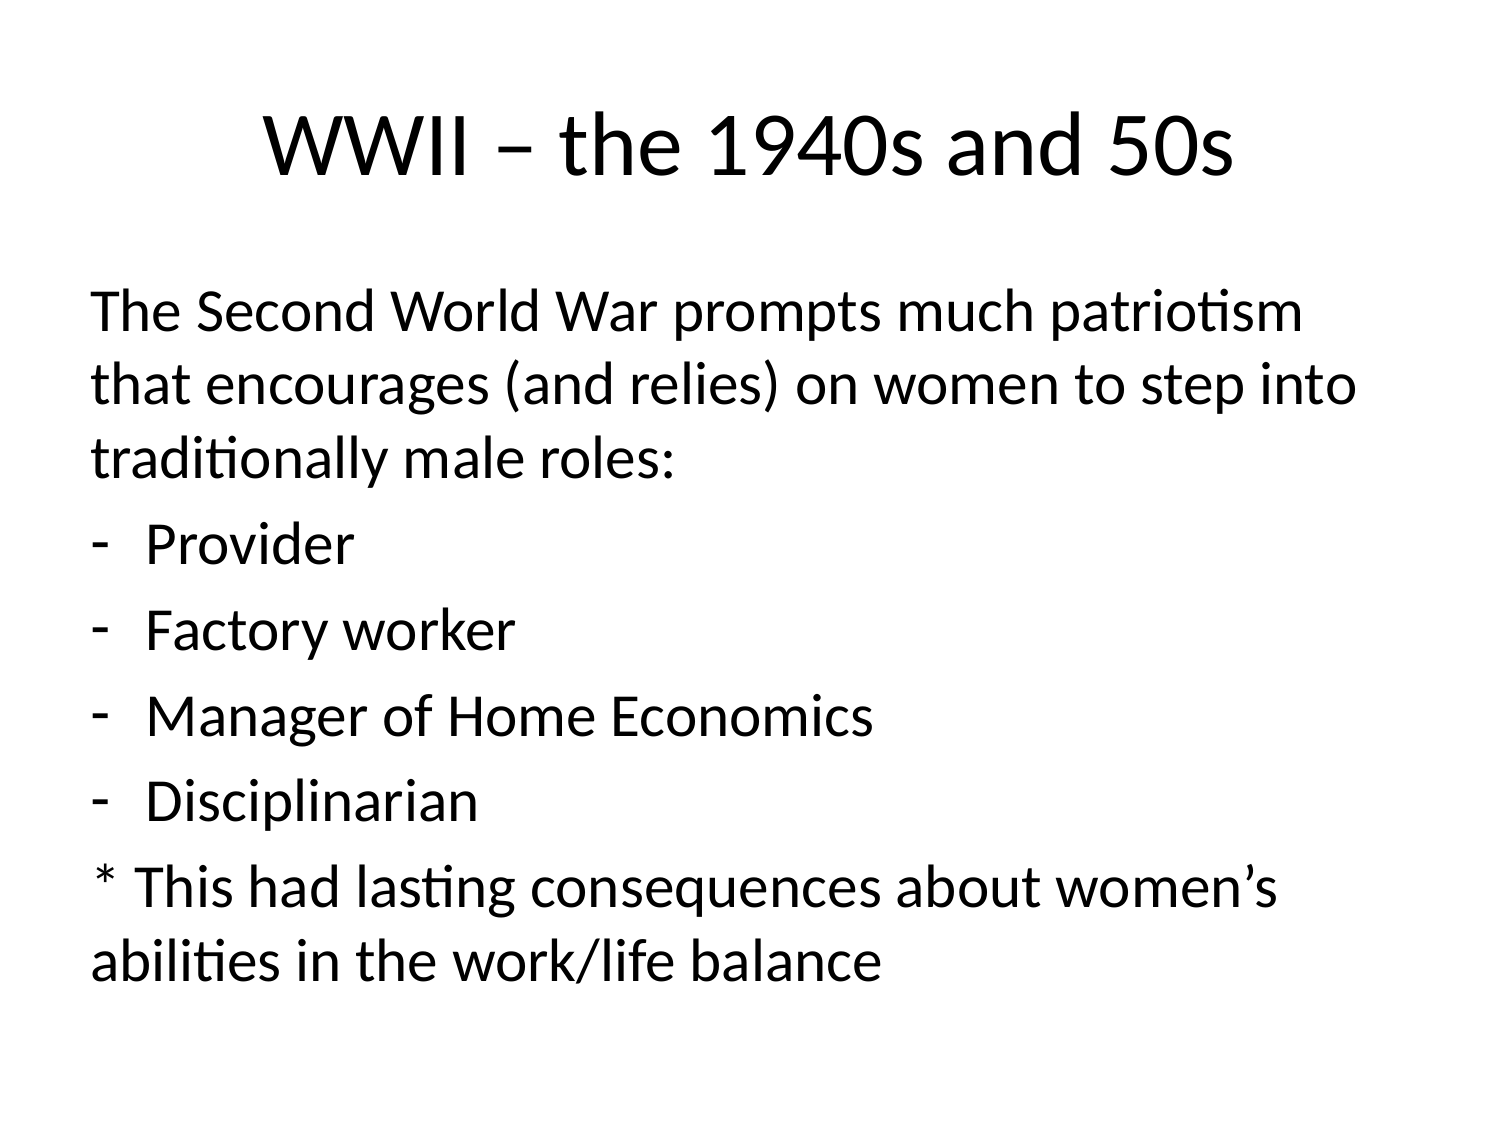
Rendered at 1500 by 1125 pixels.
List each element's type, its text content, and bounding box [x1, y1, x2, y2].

list The Second World War prompts much patriotism that encourages (and relies) on women to step into traditionally male roles: Provider Factory worker Manager of Home Economics Disciplinarian * This had lasting consequences about women’s abilities in the work/life balance [75, 262, 1425, 1005]
title WWII – the 1940s and 50s [75, 45, 1425, 233]
